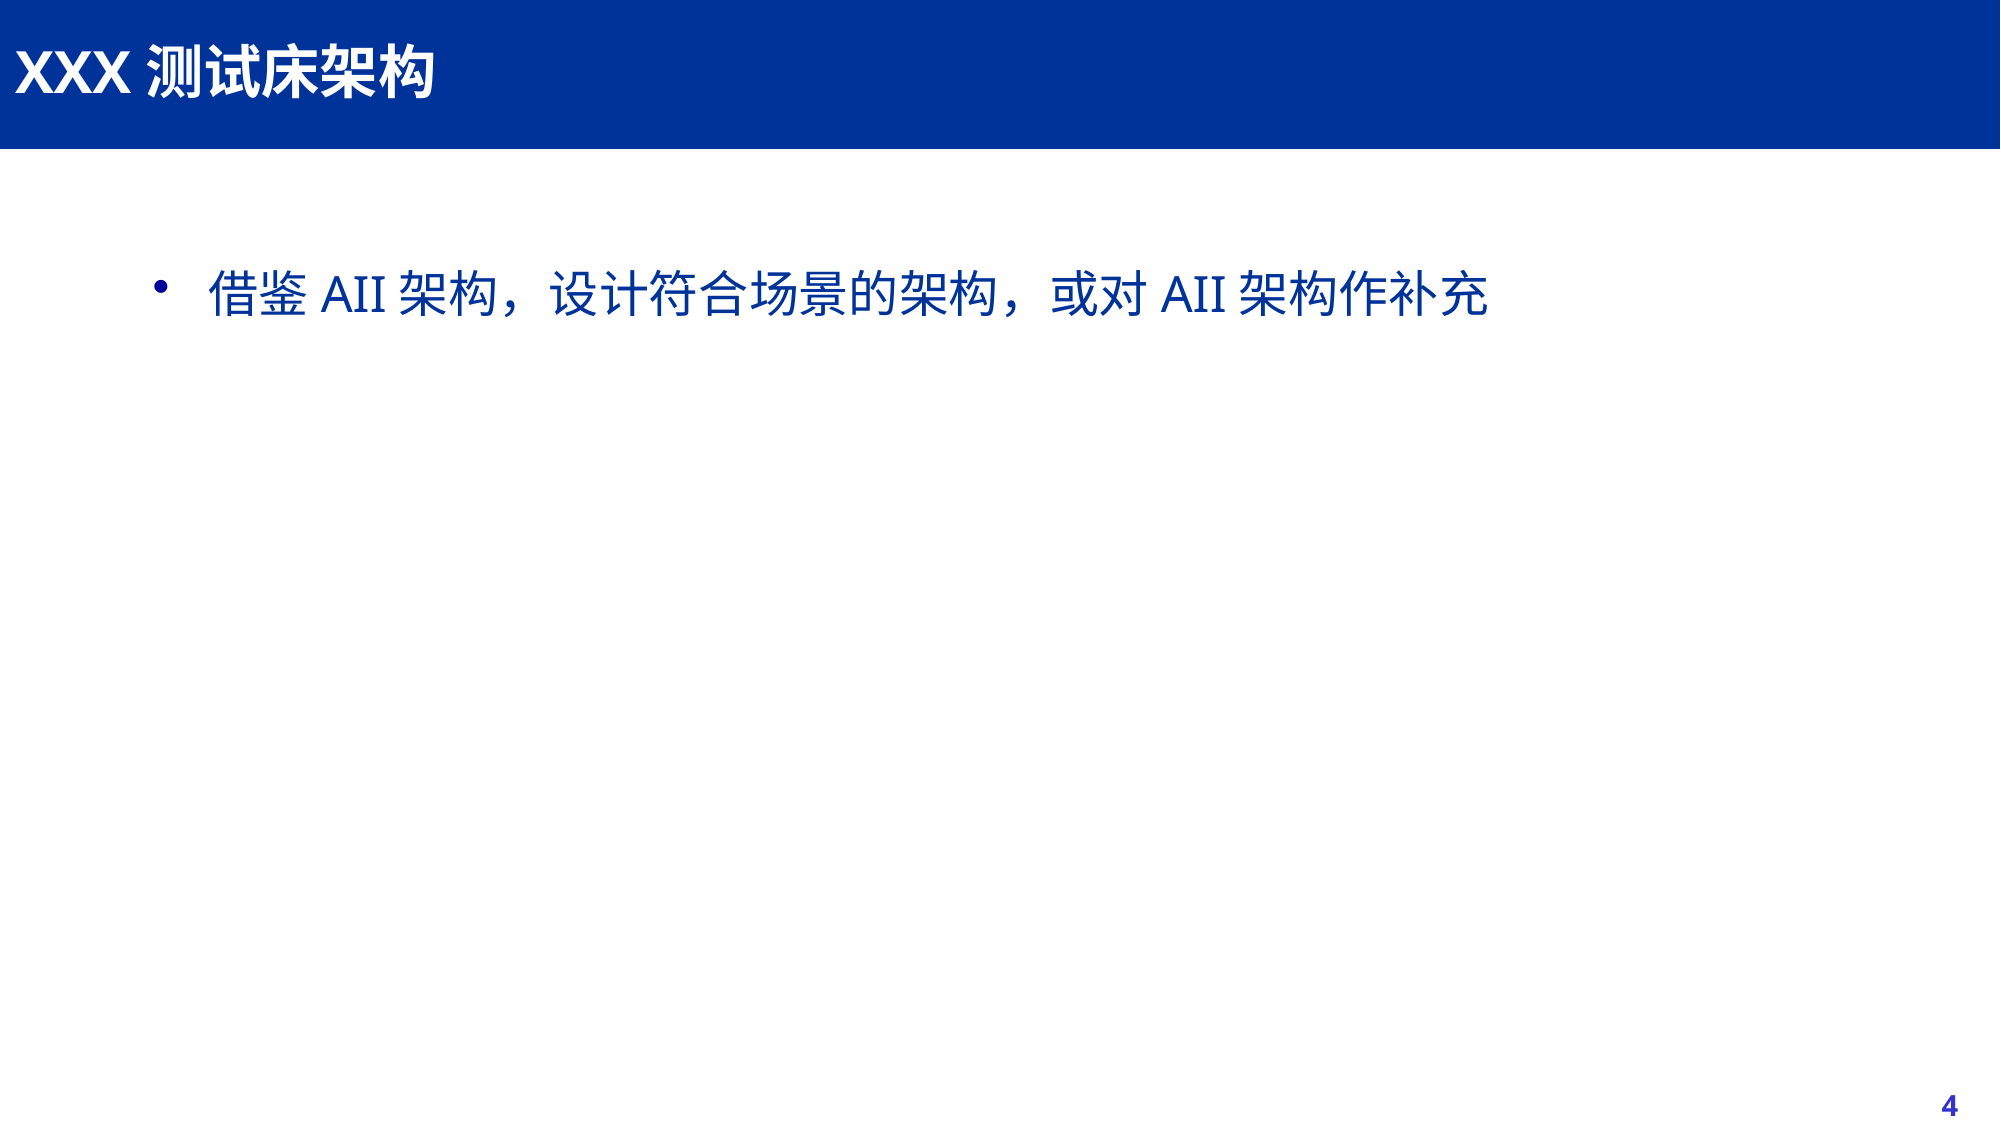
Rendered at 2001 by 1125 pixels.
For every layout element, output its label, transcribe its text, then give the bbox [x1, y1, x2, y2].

title XXX测试床架构 [0, 0, 2000, 145]
text_box 借鉴AII架构，设计符合场景的架构，或对AII架构作补充 [137, 255, 1745, 669]
